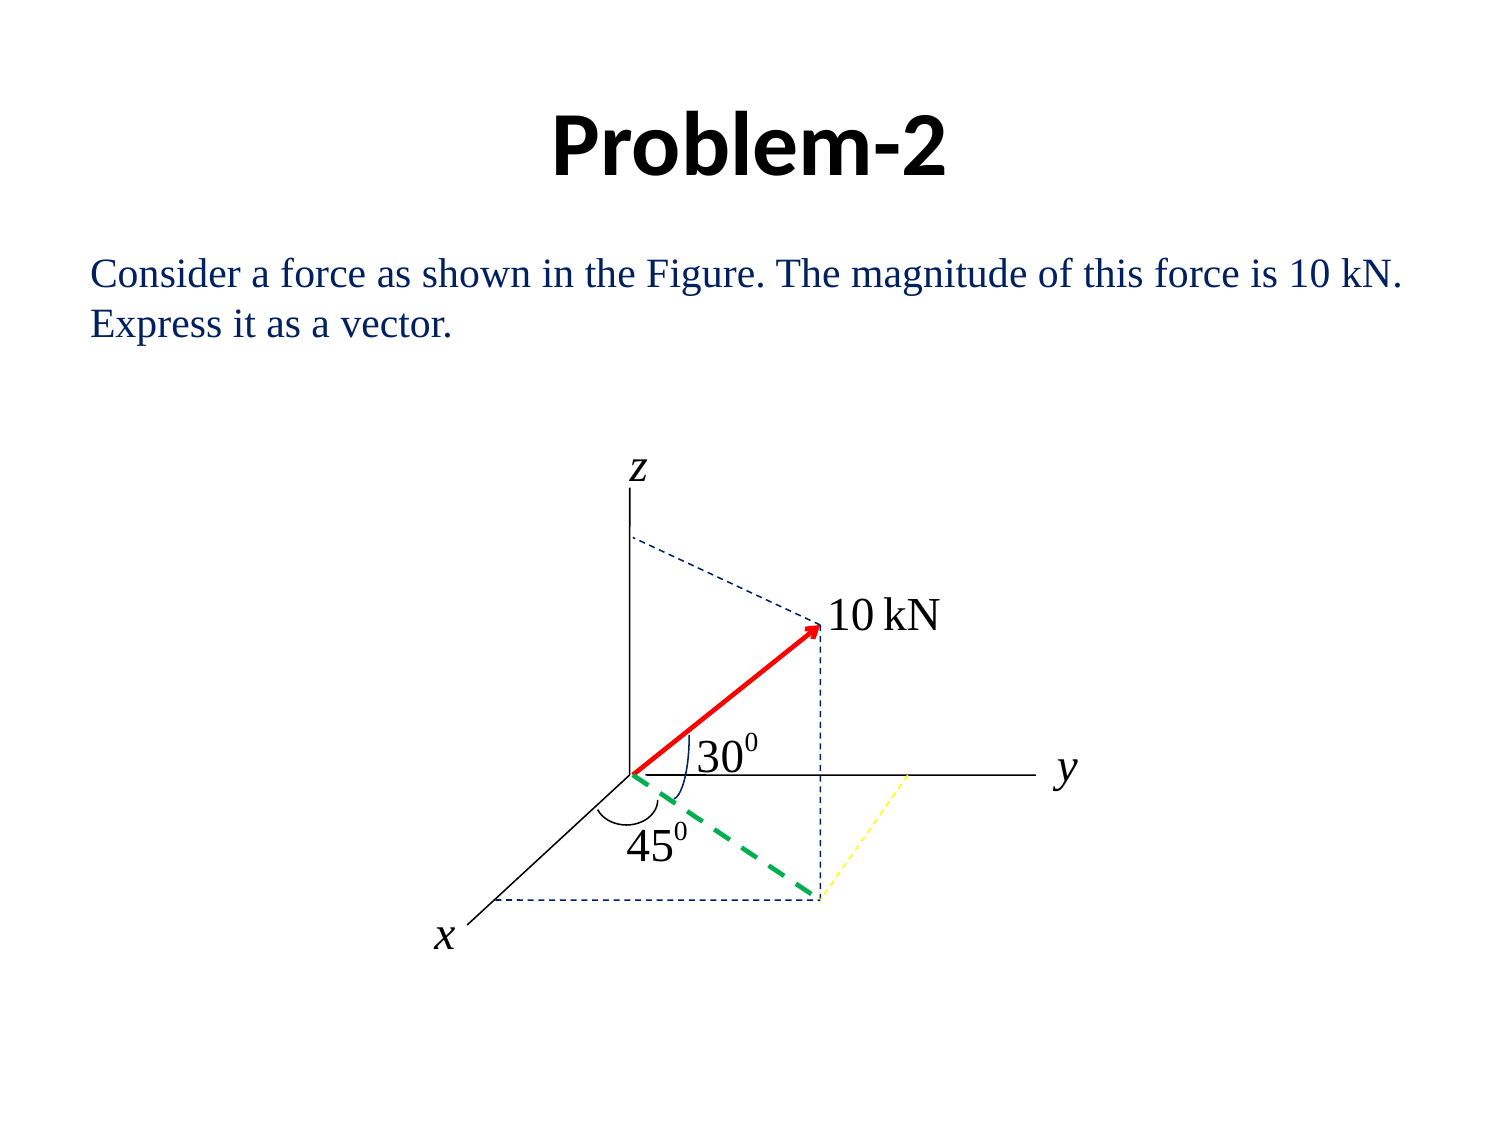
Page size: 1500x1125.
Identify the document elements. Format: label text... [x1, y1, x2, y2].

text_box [424, 449, 1089, 962]
text_box Consider a force as shown in the Figure. The magnitude of this force is 10 kN. Express it as a vector. [74, 238, 1438, 353]
title Problem-2 [75, 45, 1425, 233]
